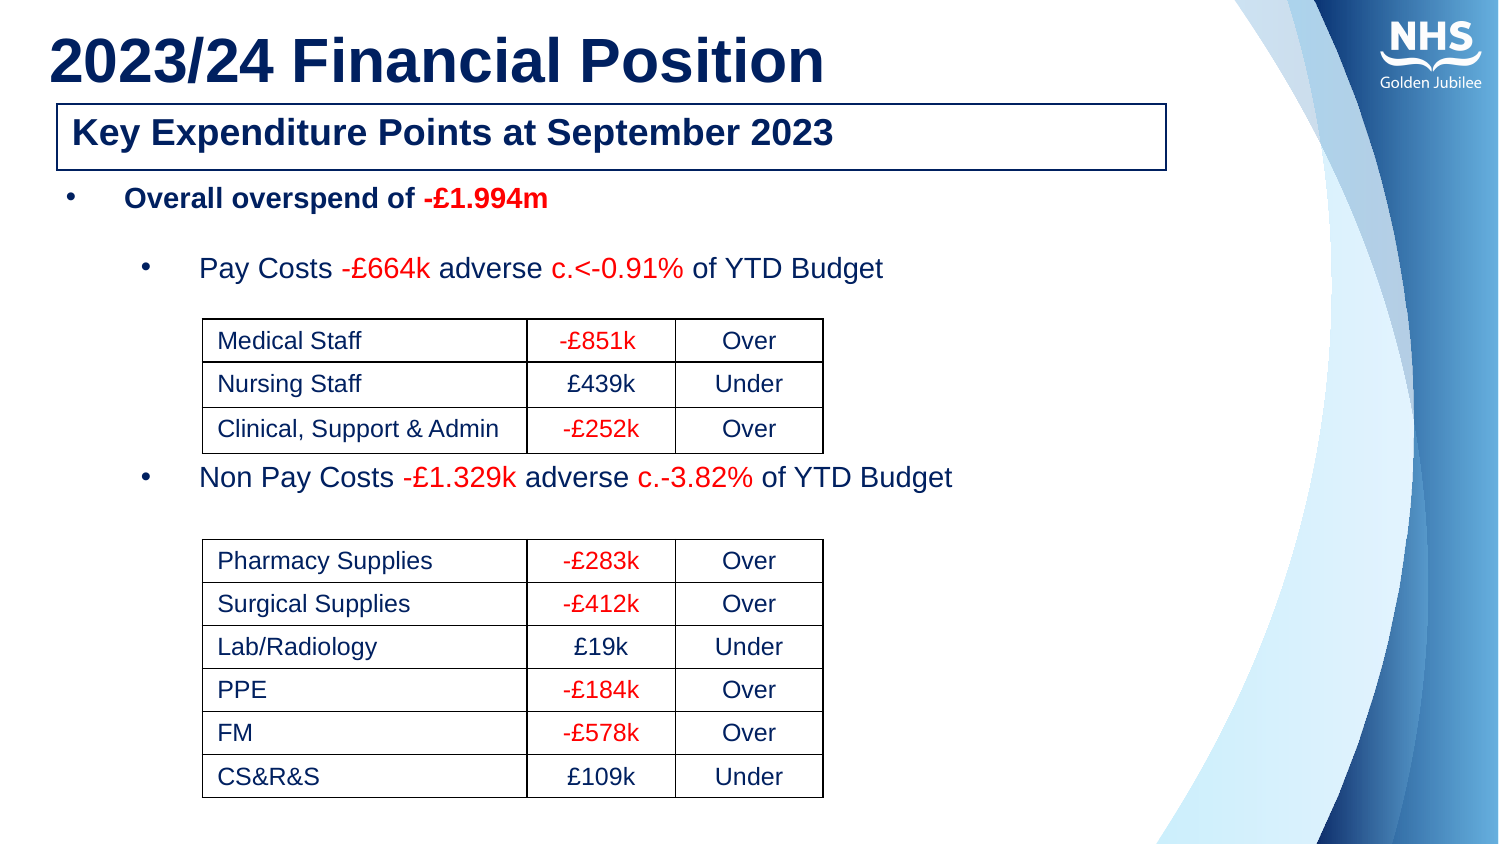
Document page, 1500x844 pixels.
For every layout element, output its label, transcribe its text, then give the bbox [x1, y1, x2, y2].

table_cell -£184k [528, 669, 675, 711]
table_cell Over [676, 712, 822, 754]
table_cell PPE [203, 669, 526, 711]
table_header -£283k [528, 540, 675, 582]
table_cell Lab/Radiology [203, 626, 526, 668]
table_cell Over [676, 669, 822, 711]
picture [1380, 21, 1482, 92]
table_cell -£578k [528, 712, 675, 754]
table_cell Surgical Supplies [203, 583, 526, 625]
table_cell Over [676, 408, 822, 453]
table_cell CS&R&S [203, 755, 526, 797]
table_cell Under [676, 363, 822, 407]
table_header Key Expenditure Points at September 2023 [58, 105, 1165, 169]
table_cell Under [676, 755, 822, 797]
table_cell FM [203, 712, 526, 754]
table_cell Under [676, 626, 822, 668]
table_cell Over [676, 583, 822, 625]
table_header -£851k [528, 320, 675, 361]
table_cell -£412k [528, 583, 675, 625]
title 2023/24 Financial Position [49, 23, 1064, 95]
text_box Overall overspend of -£1.994m Pay Costs -£664k adverse c.<-0.91% of YTD Budget Non Pay Costs -£1.329k adverse c.-3.82% of YTD Budget [49, 179, 1336, 844]
table_cell Nursing Staff [203, 363, 526, 407]
table_header Medical Staff [203, 320, 526, 361]
table_cell £109k [528, 755, 675, 797]
table_header Pharmacy Supplies [203, 540, 526, 582]
table_cell £19k [528, 626, 675, 668]
table_cell -£252k [528, 408, 675, 453]
table_header Over [676, 320, 822, 361]
table_cell Clinical, Support & Admin [203, 408, 526, 453]
table_header Over [676, 540, 822, 582]
table_cell £439k [528, 363, 675, 407]
